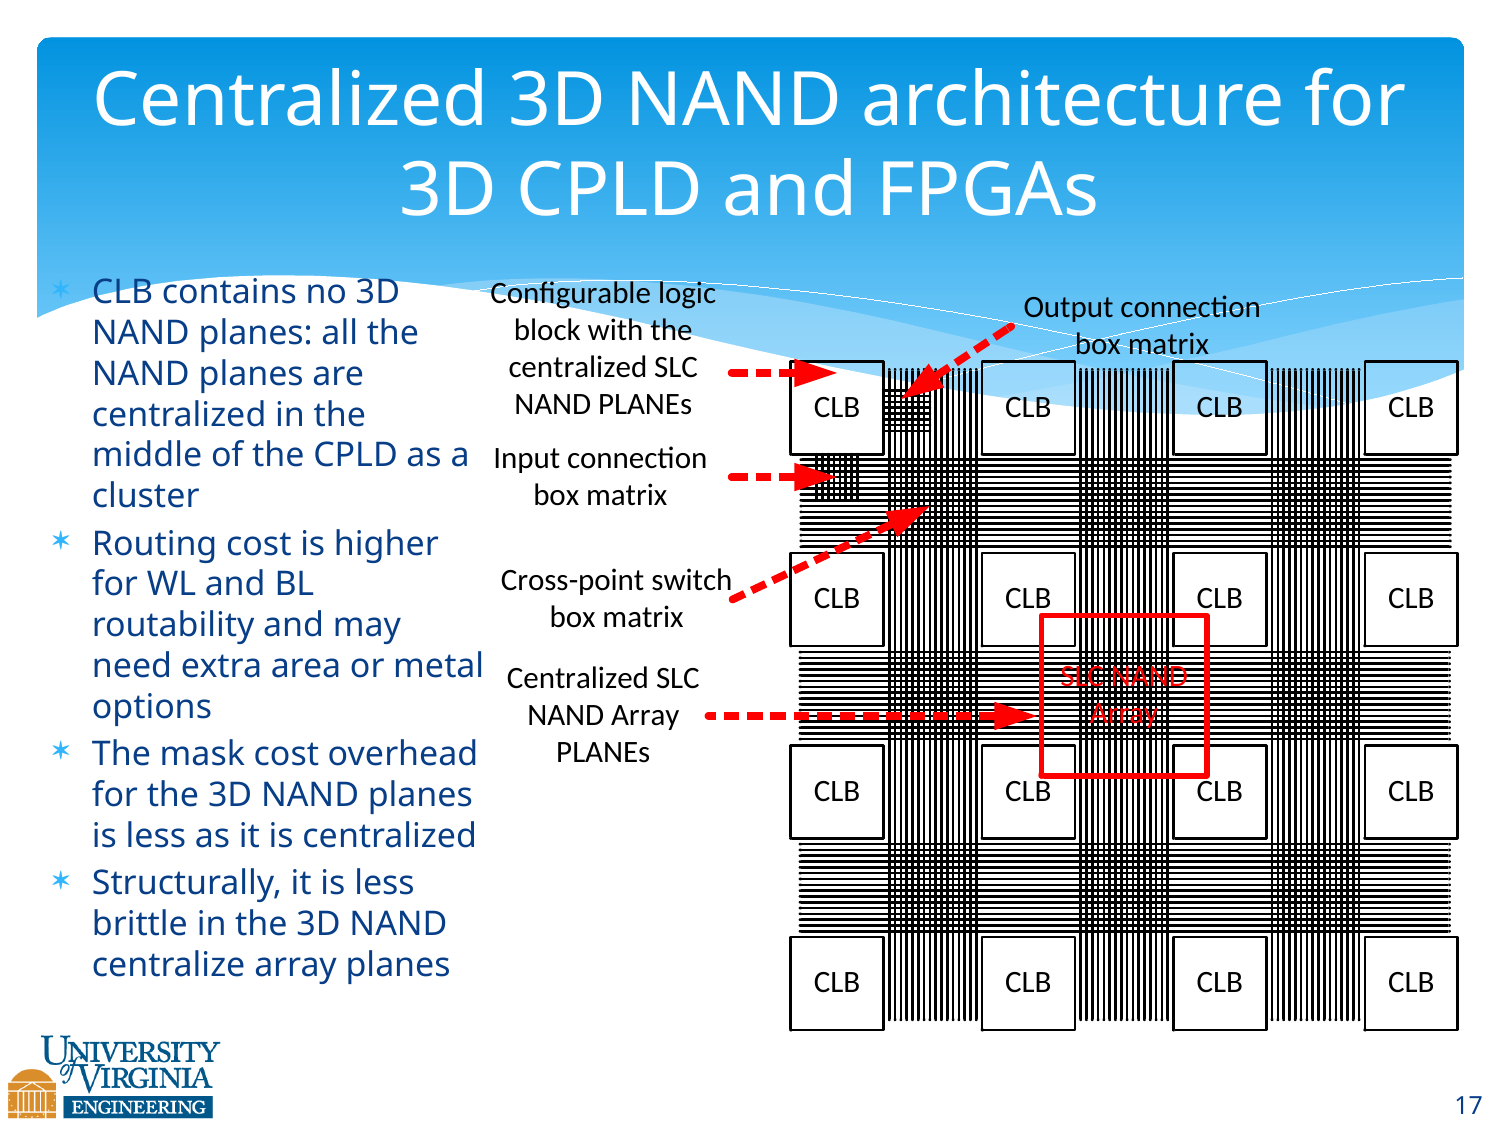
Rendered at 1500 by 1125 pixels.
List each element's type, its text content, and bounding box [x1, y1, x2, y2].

picture [0, 1030, 225, 1125]
slide_number 17 [1437, 1087, 1500, 1125]
list CLB contains no 3D NAND planes: all the NAND planes are centralized in the middle of the CPLD as a cluster Routing cost is higher for WL and BL routability and may need extra area or metal options The mask cost overhead for the 3D NAND planes is less as it is centralized Structurally, it is less brittle in the 3D NAND centralize array planes [37, 262, 500, 1005]
title Centralized 3D NAND architecture for 3D CPLD and FPGAs [75, 37, 1425, 243]
picture [487, 267, 1463, 1035]
